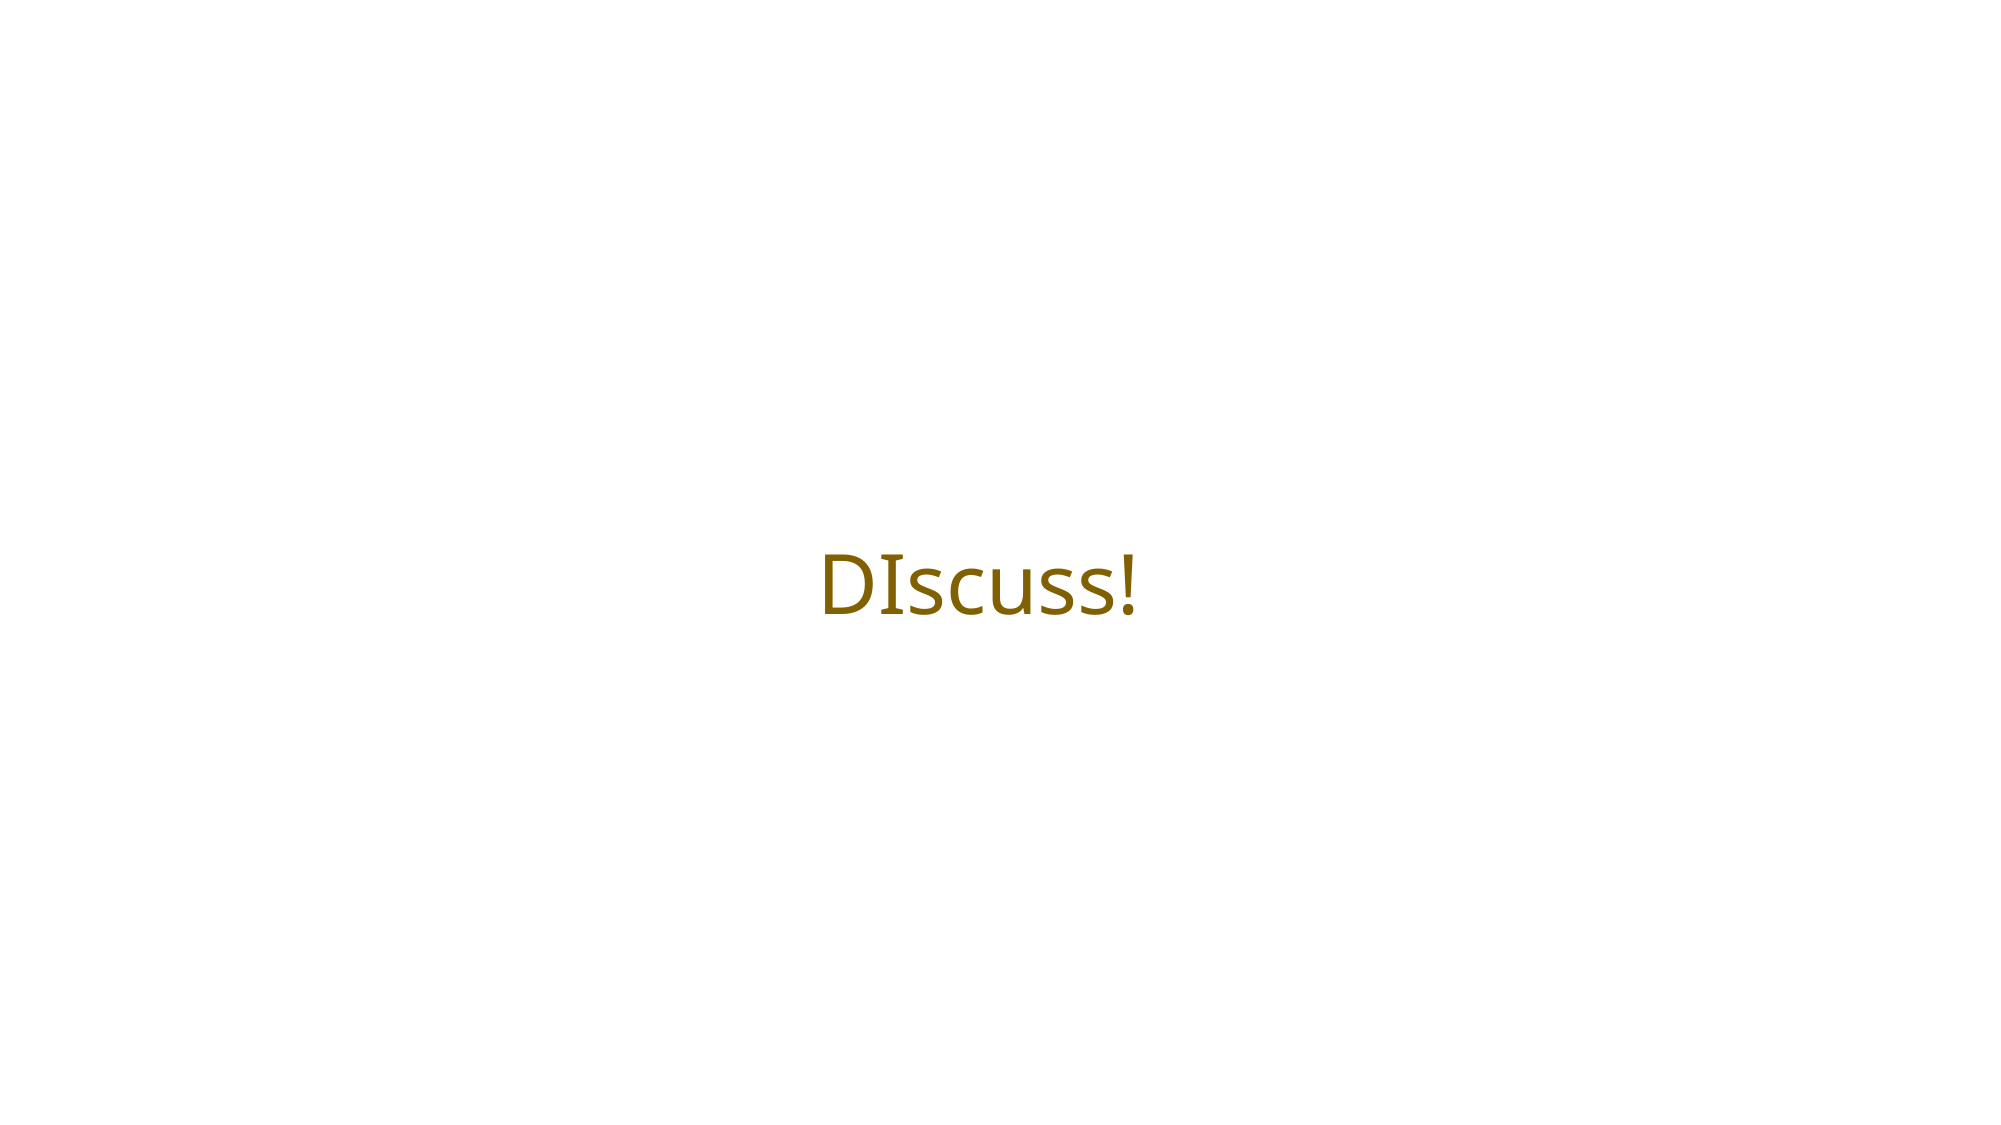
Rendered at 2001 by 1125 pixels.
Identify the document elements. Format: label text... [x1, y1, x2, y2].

text_box DIscuss! [802, 524, 1278, 639]
